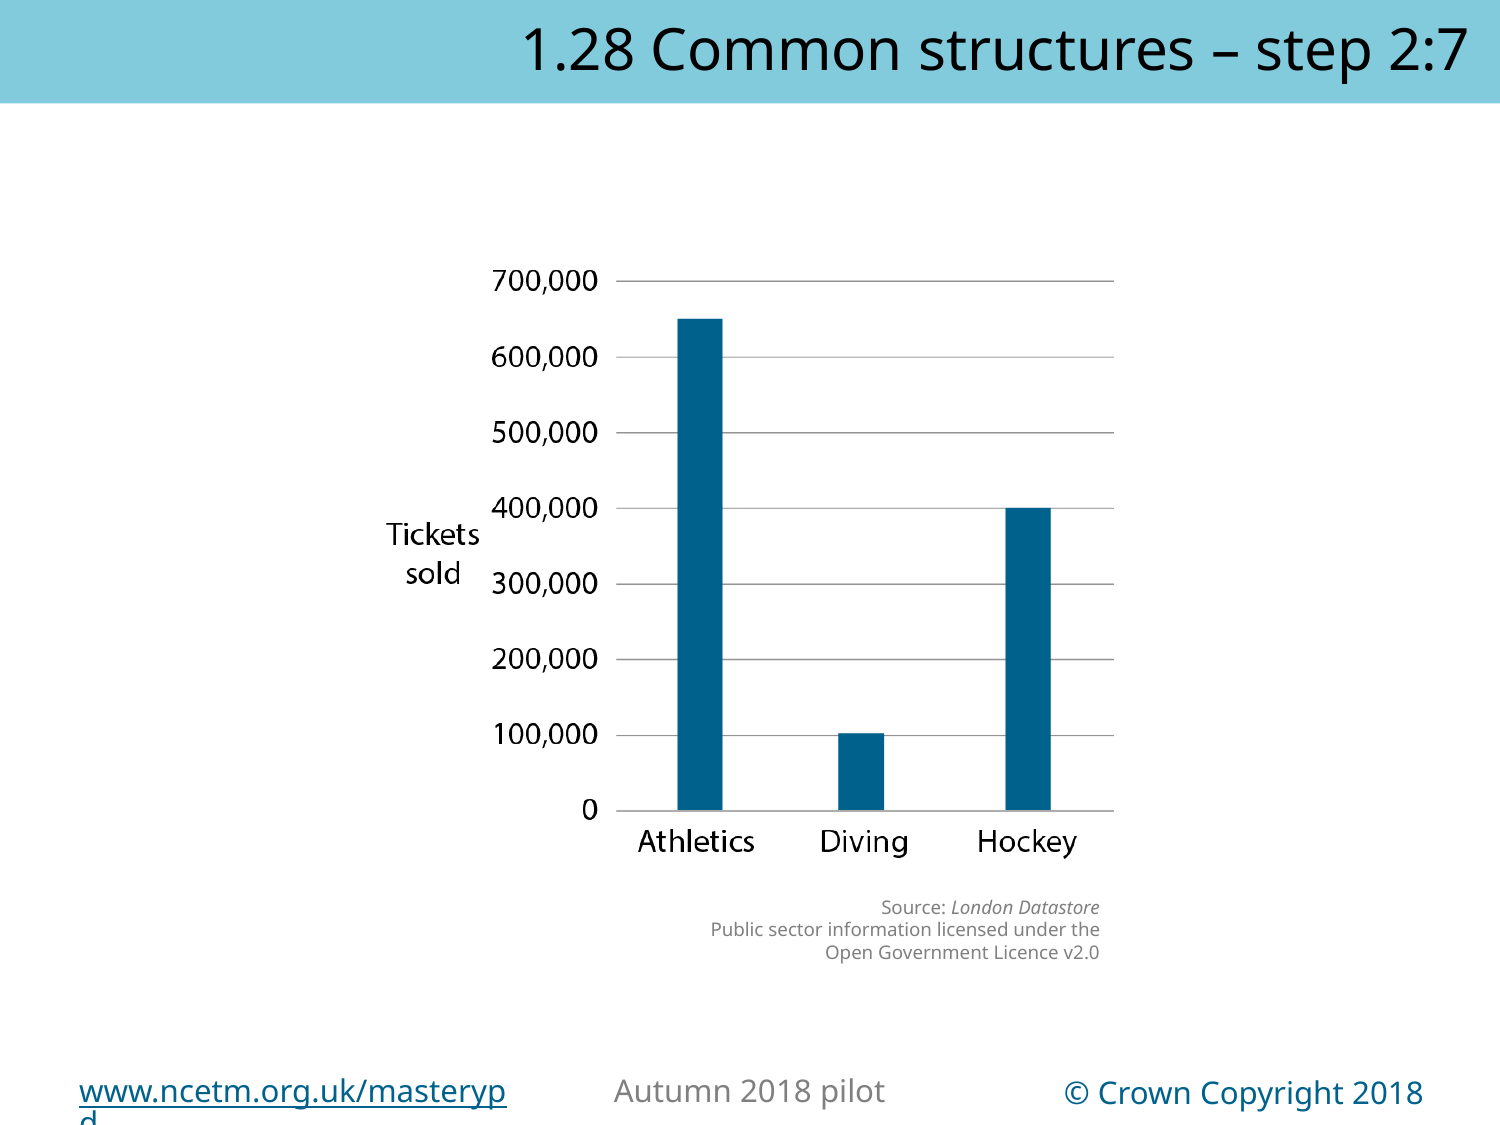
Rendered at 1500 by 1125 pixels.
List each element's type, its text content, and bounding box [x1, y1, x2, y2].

list 1.28 Common structures – step 2:7 [0, 0, 1500, 104]
picture [386, 247, 1114, 878]
text_box Source: London Datastore Public sector information licensed under the Open Government Licence v2.0 [695, 888, 1115, 971]
